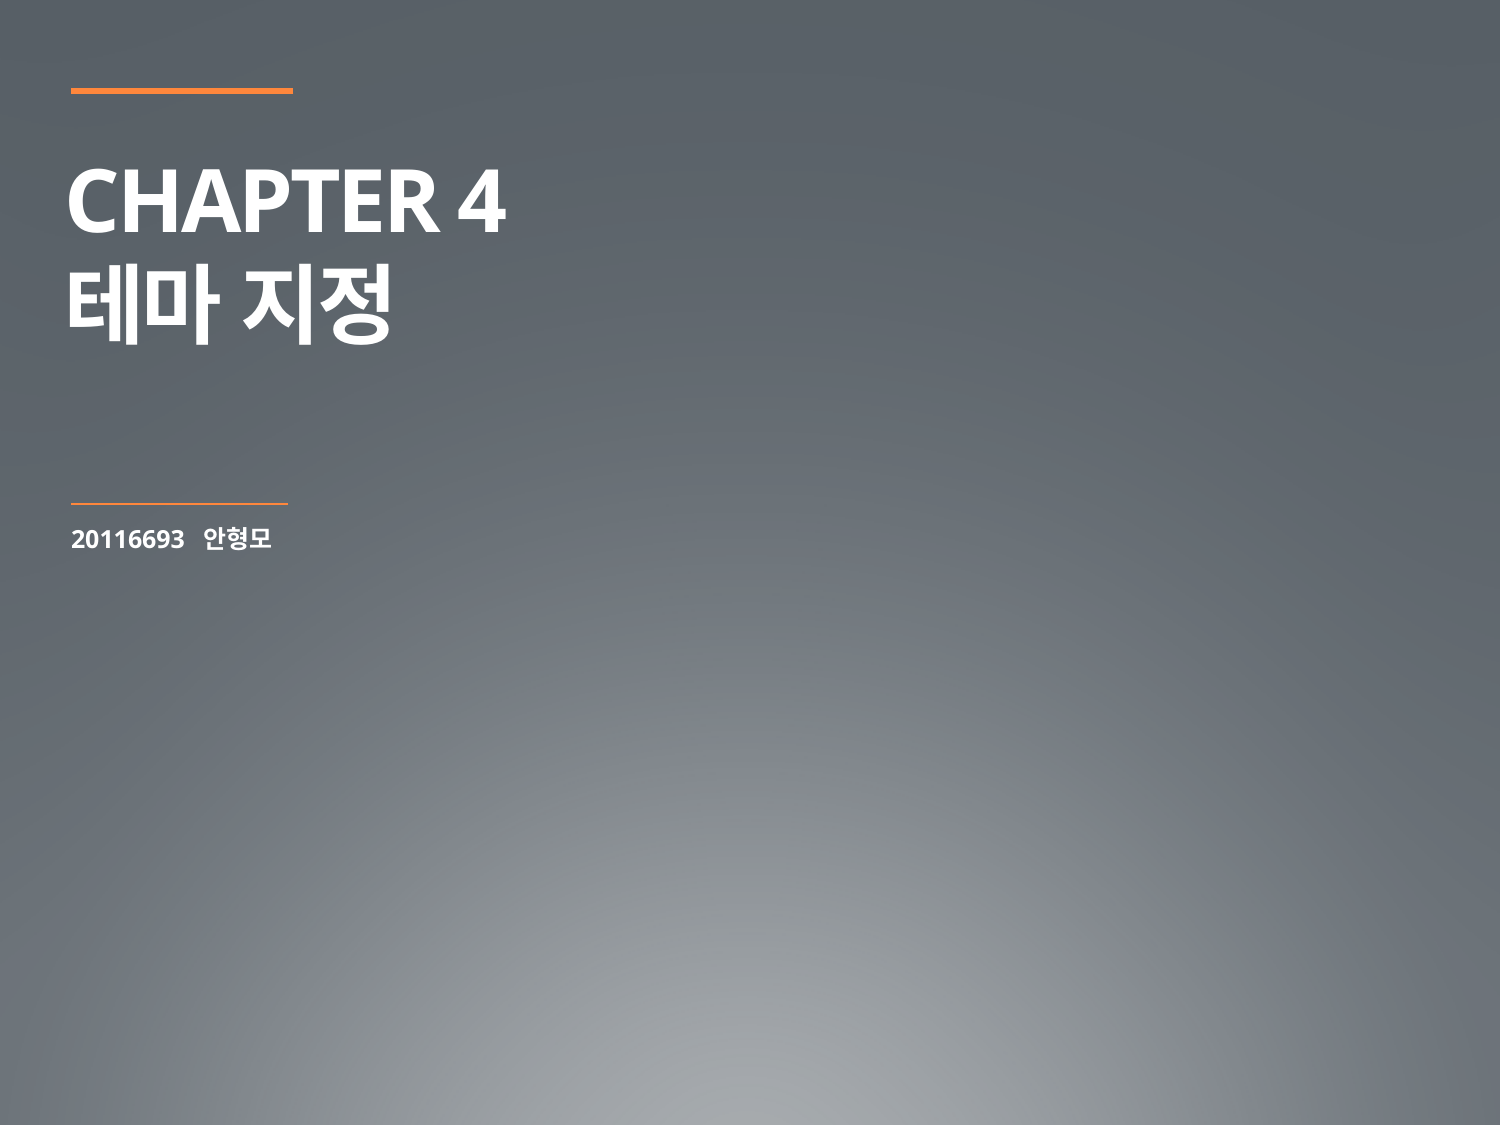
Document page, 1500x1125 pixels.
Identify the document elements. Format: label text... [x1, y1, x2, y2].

text_box 20116693 안형모 [56, 516, 288, 561]
picture [0, 0, 1500, 1125]
title CHAPTER 4 테마 지정 [49, 137, 1400, 421]
